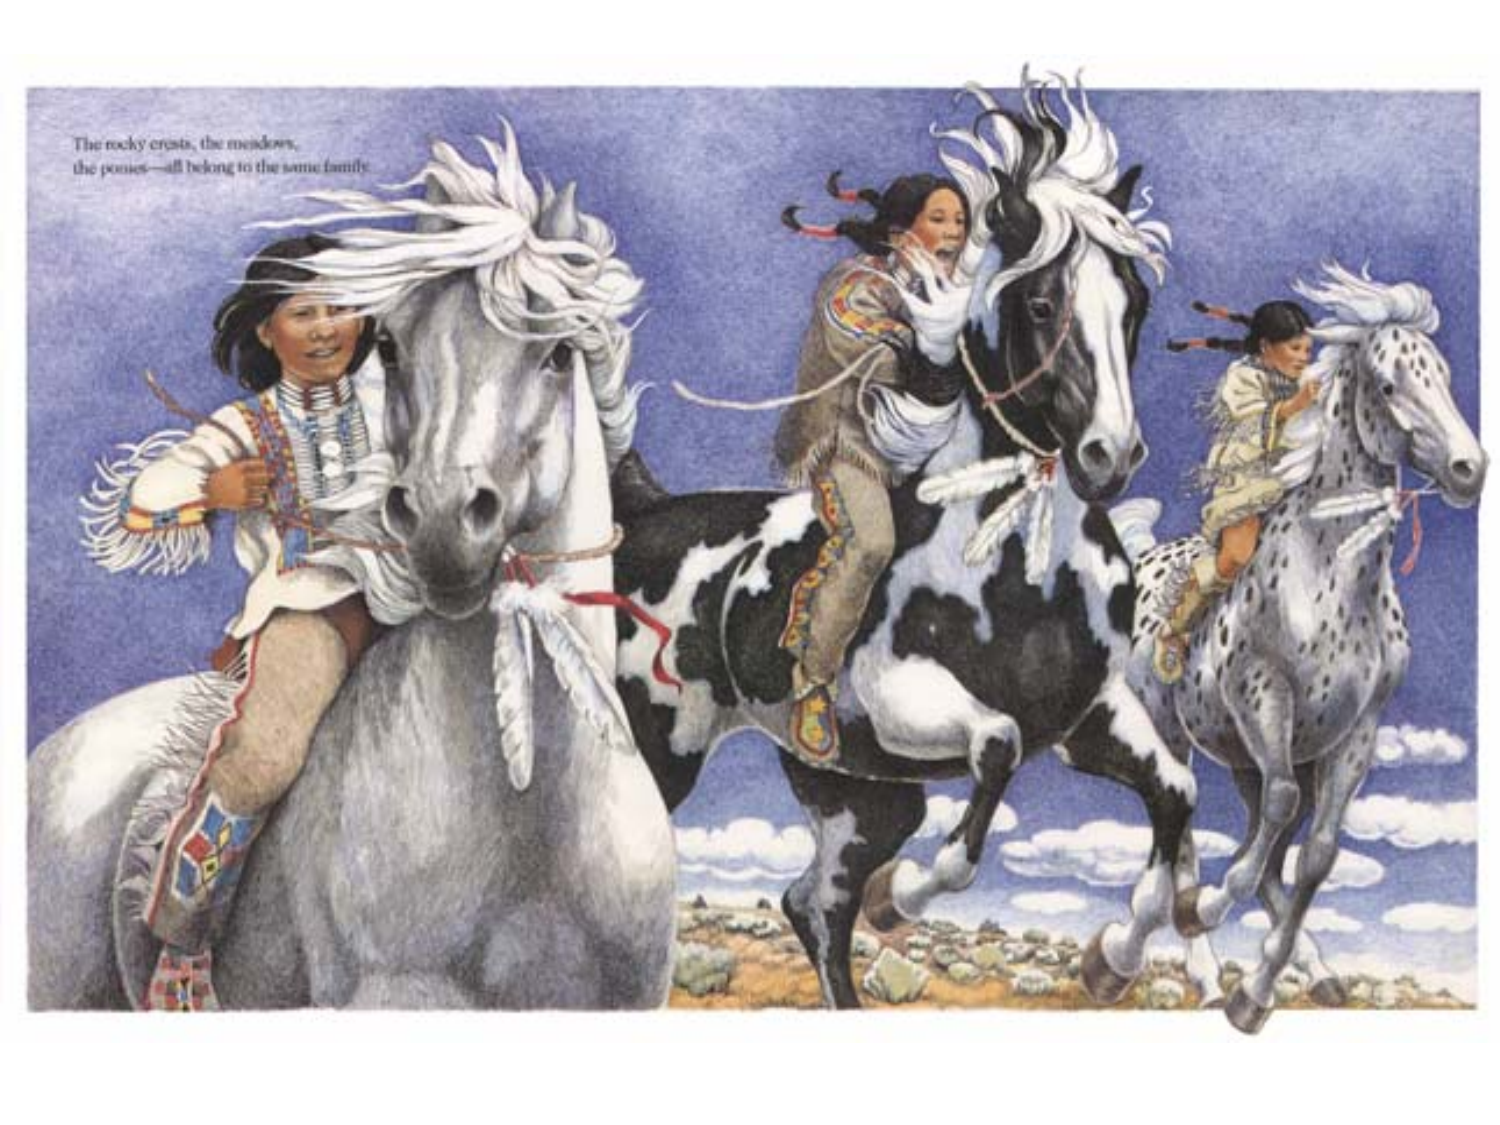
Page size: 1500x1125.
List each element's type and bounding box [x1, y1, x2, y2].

picture [0, 54, 1500, 1043]
